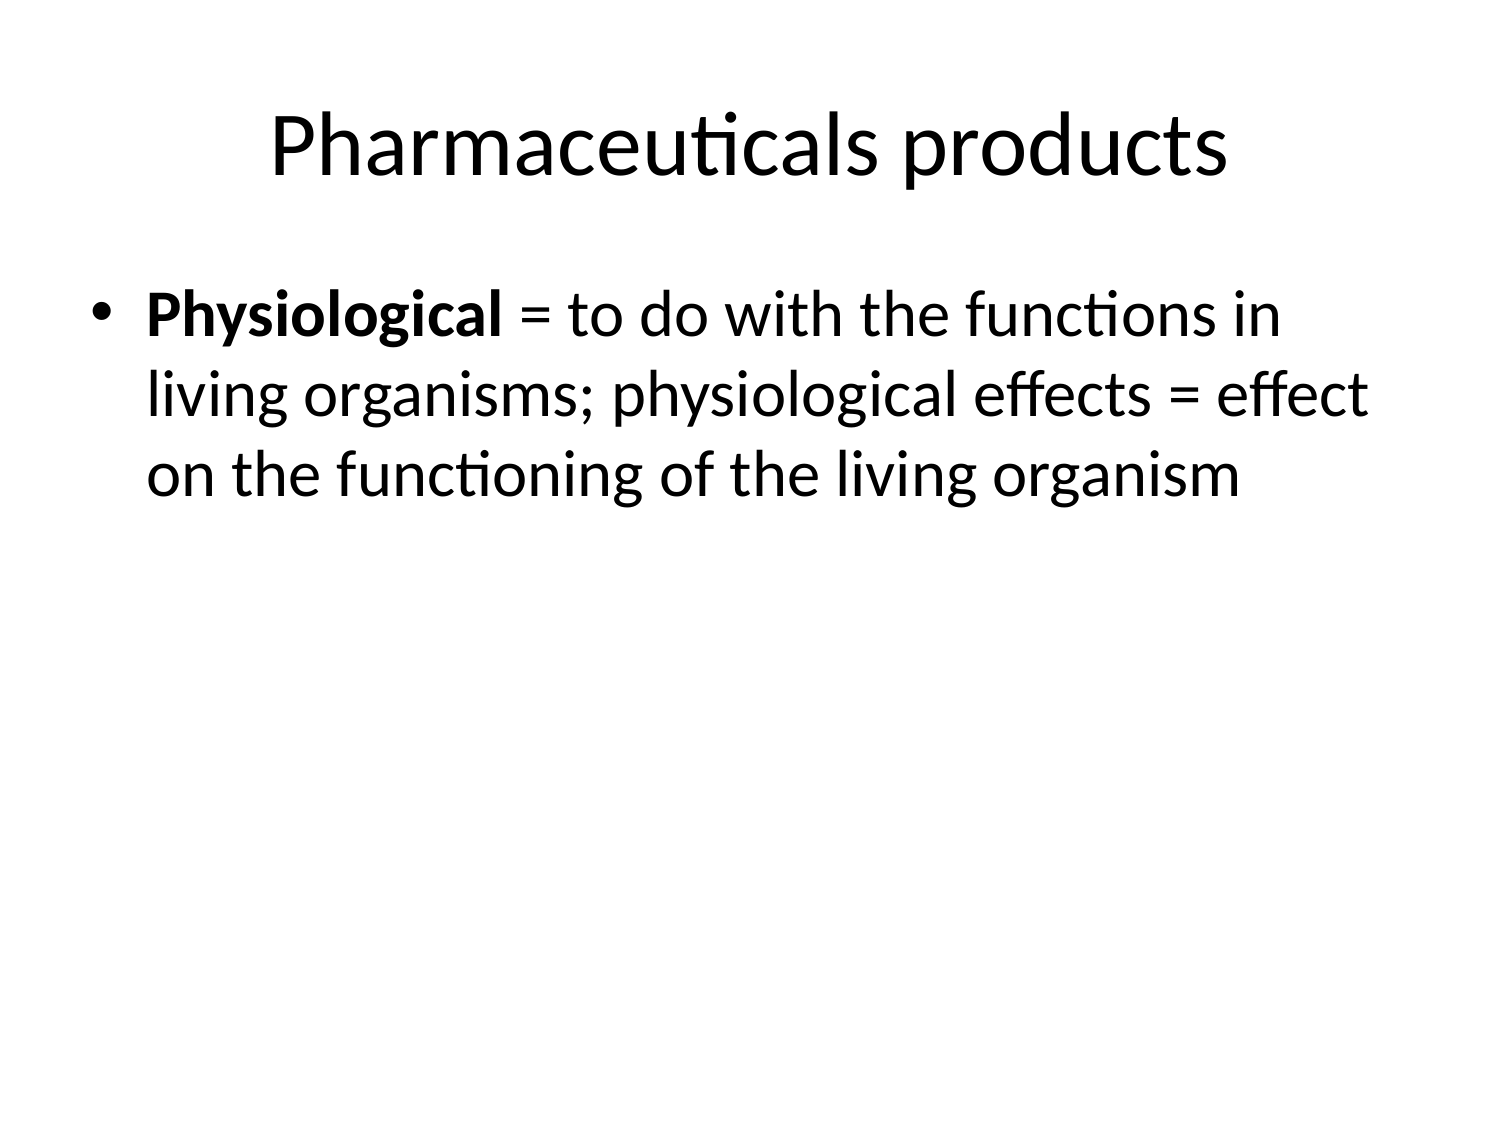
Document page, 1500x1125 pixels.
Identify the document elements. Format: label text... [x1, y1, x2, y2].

title Pharmaceuticals products [75, 45, 1425, 233]
list Physiological = to do with the functions in living organisms; physiological effects = effect on the functioning of the living organism [75, 262, 1425, 1005]
